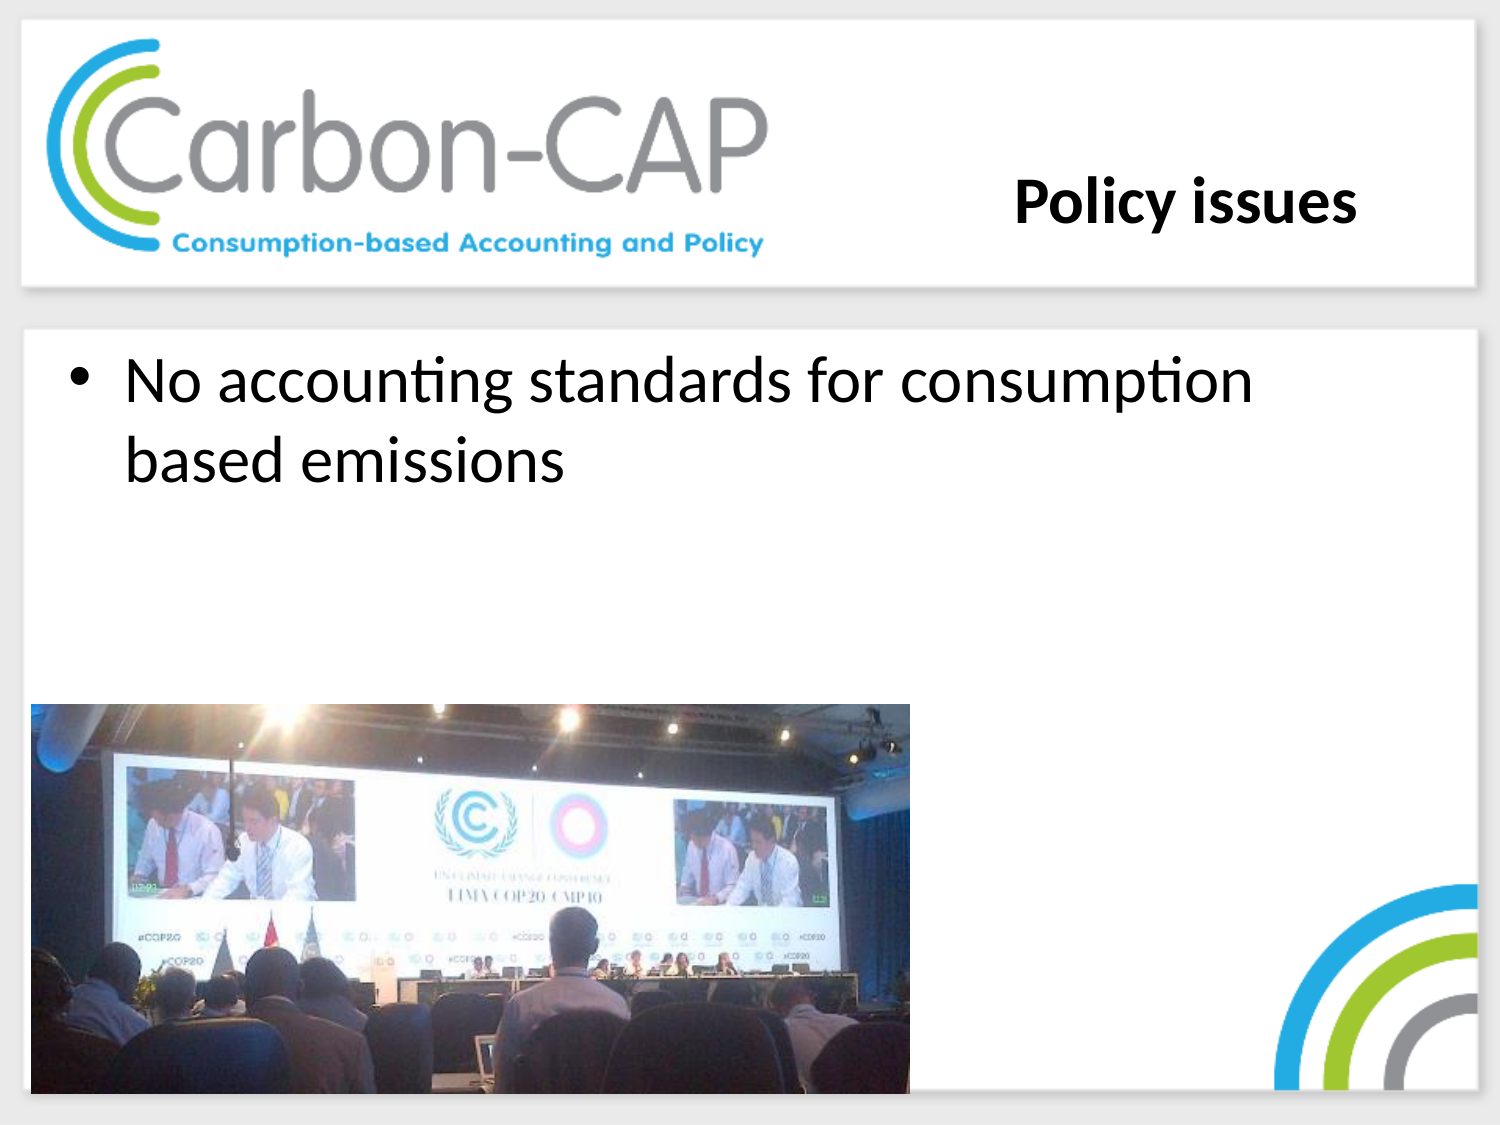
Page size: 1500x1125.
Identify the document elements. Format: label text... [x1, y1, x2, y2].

picture [0, 0, 1500, 1125]
list No accounting standards for consumption based emissions [53, 279, 1439, 1000]
text_box Policy issues [999, 148, 1374, 244]
